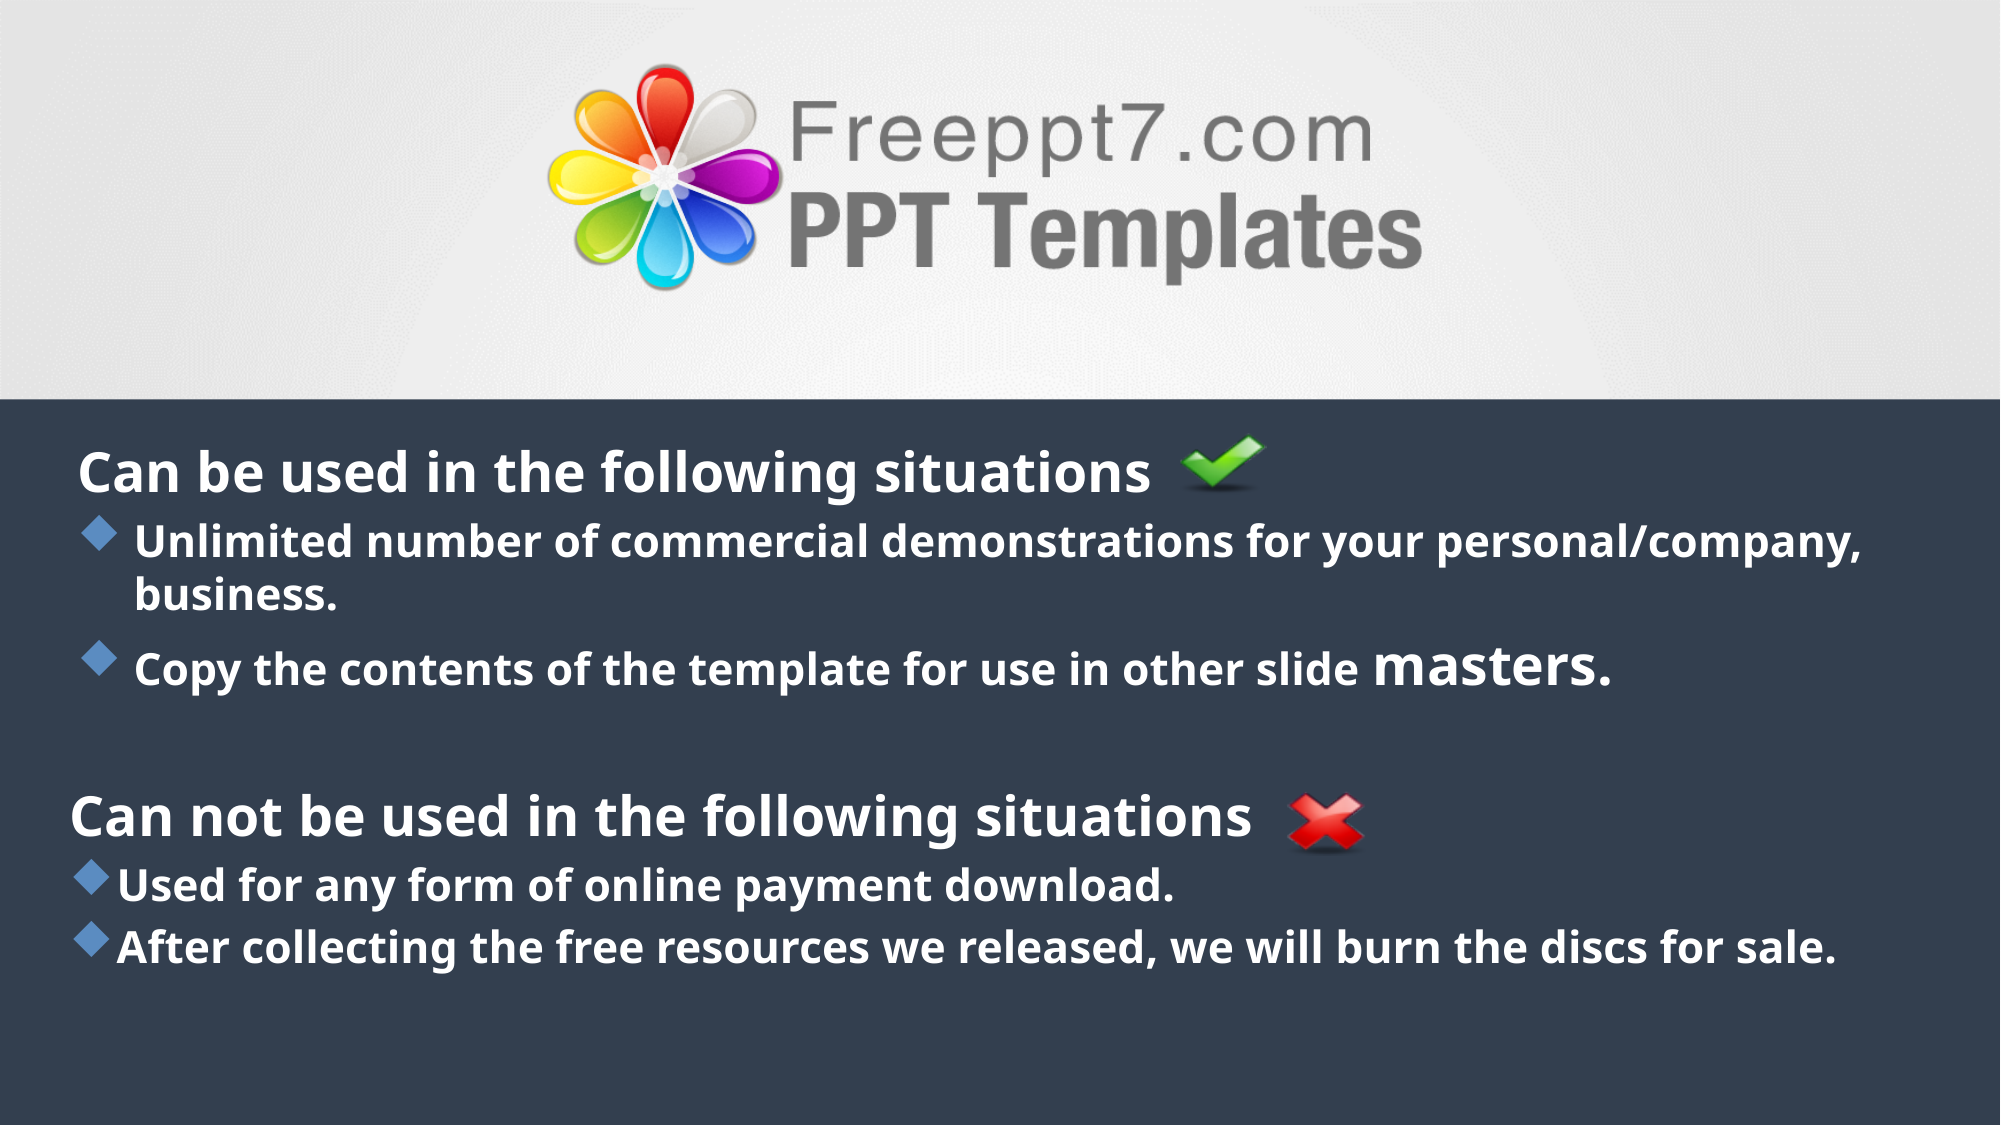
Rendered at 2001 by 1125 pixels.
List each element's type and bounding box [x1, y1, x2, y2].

picture [0, 0, 2001, 1125]
text_box [0, 399, 2000, 1125]
